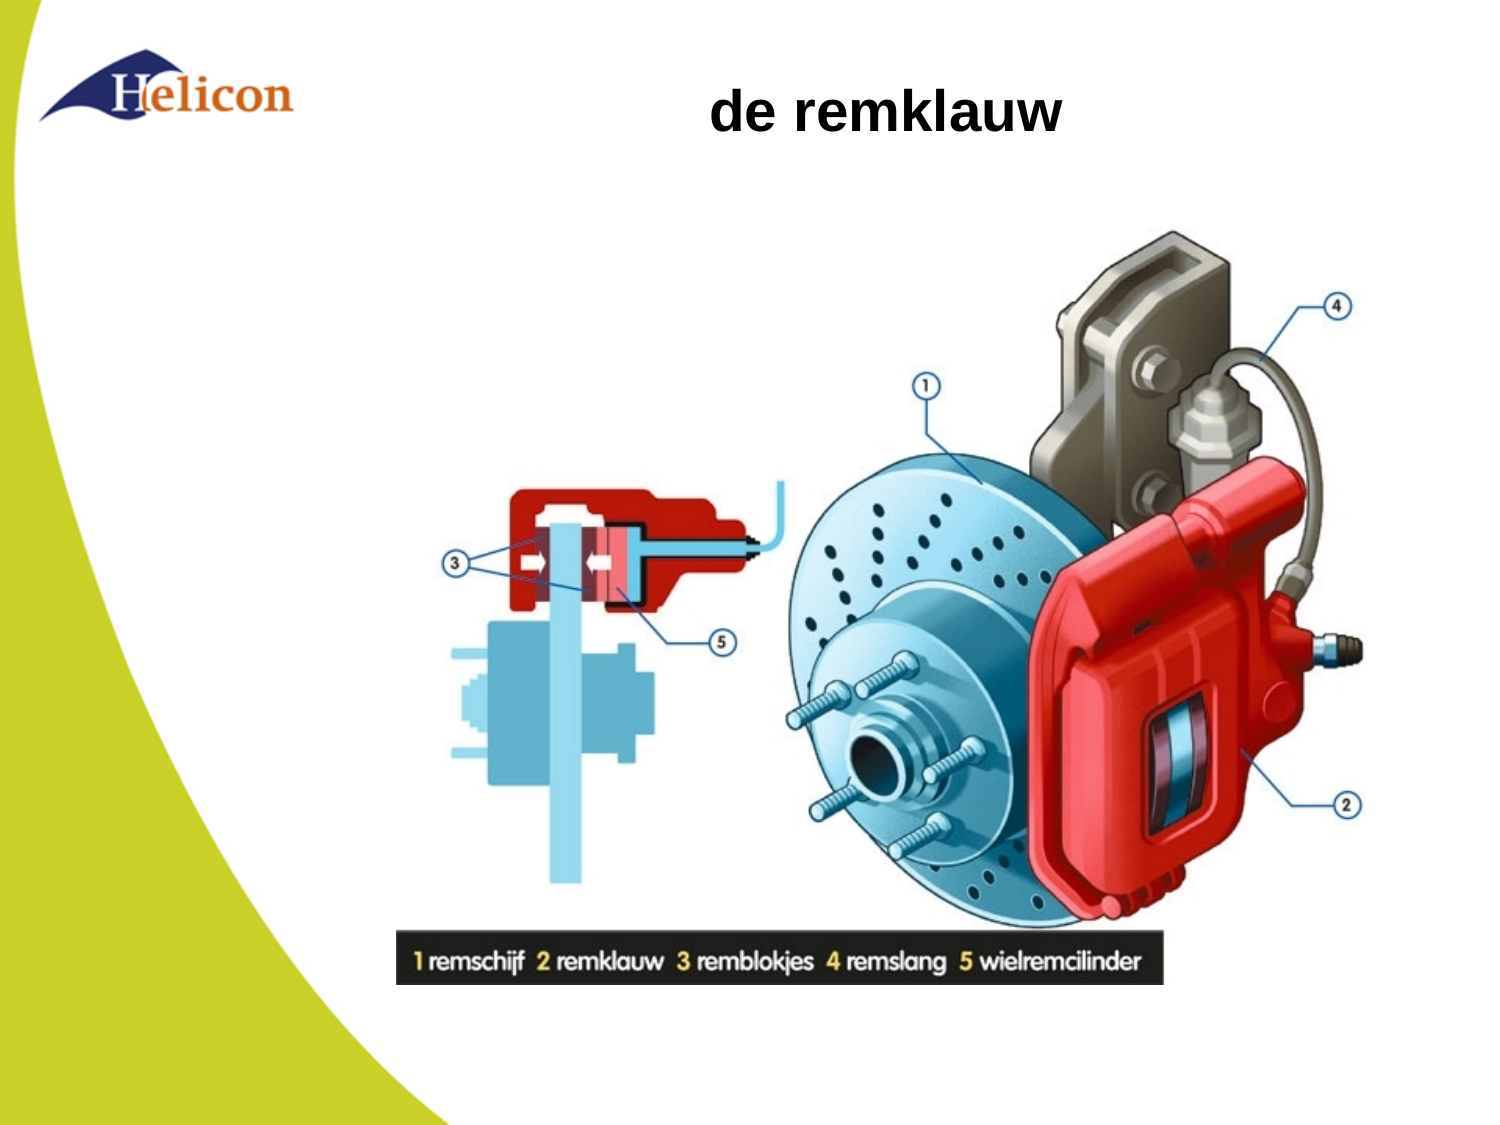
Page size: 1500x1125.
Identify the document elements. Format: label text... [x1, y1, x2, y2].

title de remklauw [324, 54, 1415, 161]
picture [0, 0, 1500, 1125]
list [396, 215, 1366, 986]
